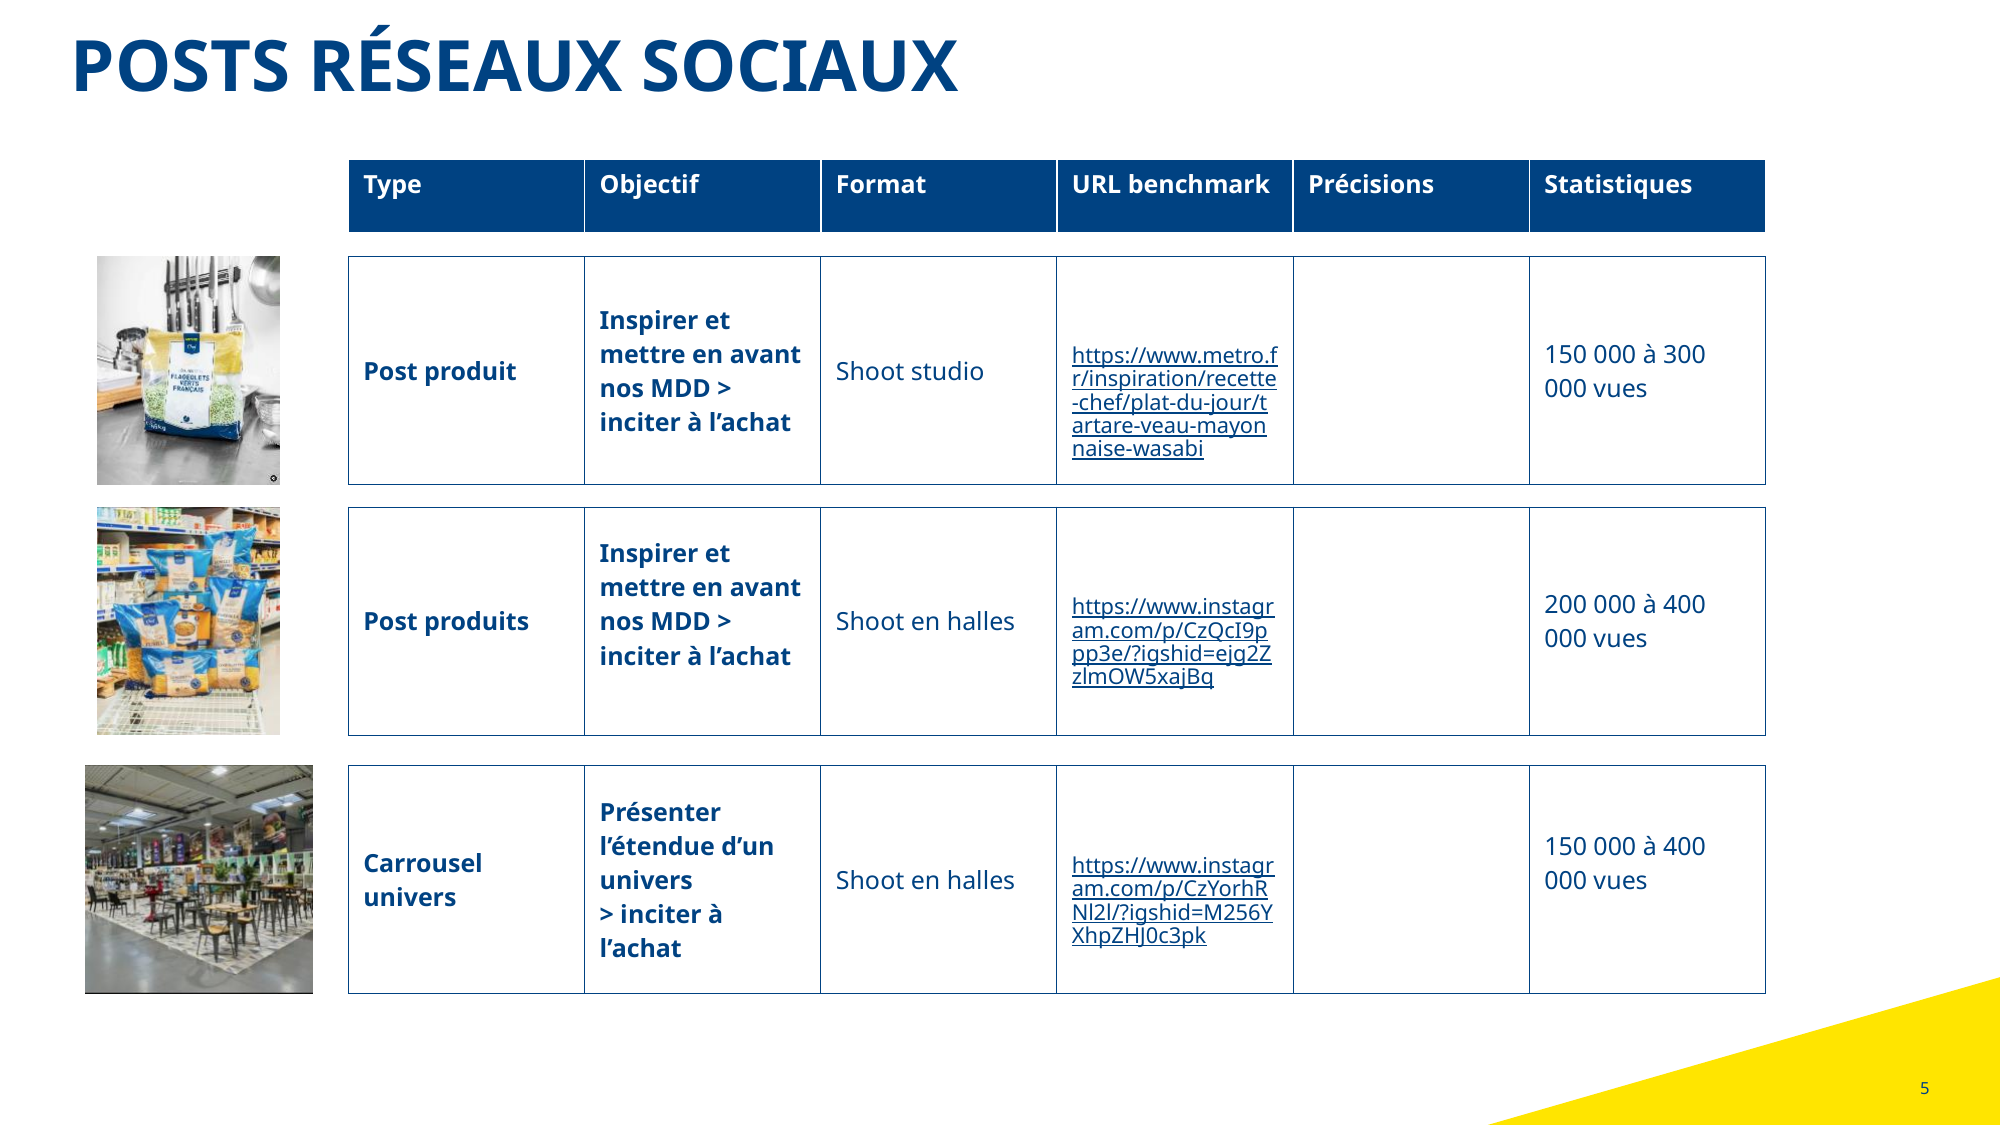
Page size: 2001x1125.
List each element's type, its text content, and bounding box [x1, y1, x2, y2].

table_header Format [822, 160, 1056, 232]
table_header URL benchmark [1058, 160, 1292, 232]
table_header Inspirer et mettre en avant nos MDD > inciter à l’achat [585, 257, 820, 484]
table_header 150 000 à 400 000 vues [1530, 766, 1765, 993]
table_header 150 000 à 300 000 vues [1530, 257, 1765, 484]
table_header https://www.instagram.com/p/CzQcI9ppp3e/?igshid=ejg2ZzlmOW5xajBq [1057, 508, 1293, 735]
table_header Objectif [585, 160, 820, 232]
table_header Statistiques [1530, 160, 1765, 232]
table_header Post produits [349, 508, 584, 735]
table_header Shoot en halles [821, 508, 1056, 735]
table_header Présenter l’étendue d’un univers > inciter à l’achat [585, 766, 820, 993]
picture [97, 256, 280, 485]
table_header Type [349, 160, 584, 232]
table_header 200 000 à 400 000 vues [1530, 508, 1765, 735]
slide_number 5 [1860, 1077, 1930, 1103]
table_header https://www.instagram.com/p/CzYorhRNl2l/?igshid=M256YXhpZHJ0c3pk [1057, 766, 1293, 993]
table_header Shoot en halles [821, 766, 1056, 993]
table_header https://www.metro.fr/inspiration/recette-chef/plat-du-jour/tartare-veau-mayonnaise-wasabi [1057, 257, 1293, 484]
table_header Inspirer et mettre en avant nos MDD > inciter à l’achat [585, 508, 820, 735]
picture [85, 765, 313, 994]
table_header Shoot studio [821, 257, 1056, 484]
table_header [1294, 508, 1529, 735]
table_header Précisions [1294, 160, 1529, 232]
title Posts réseaux sociaux [70, 30, 1929, 186]
table_header [1294, 257, 1529, 484]
table_header Carrousel univers [349, 766, 584, 993]
table_header Post produit [349, 257, 584, 484]
picture [97, 507, 280, 735]
table_header [1294, 766, 1529, 993]
